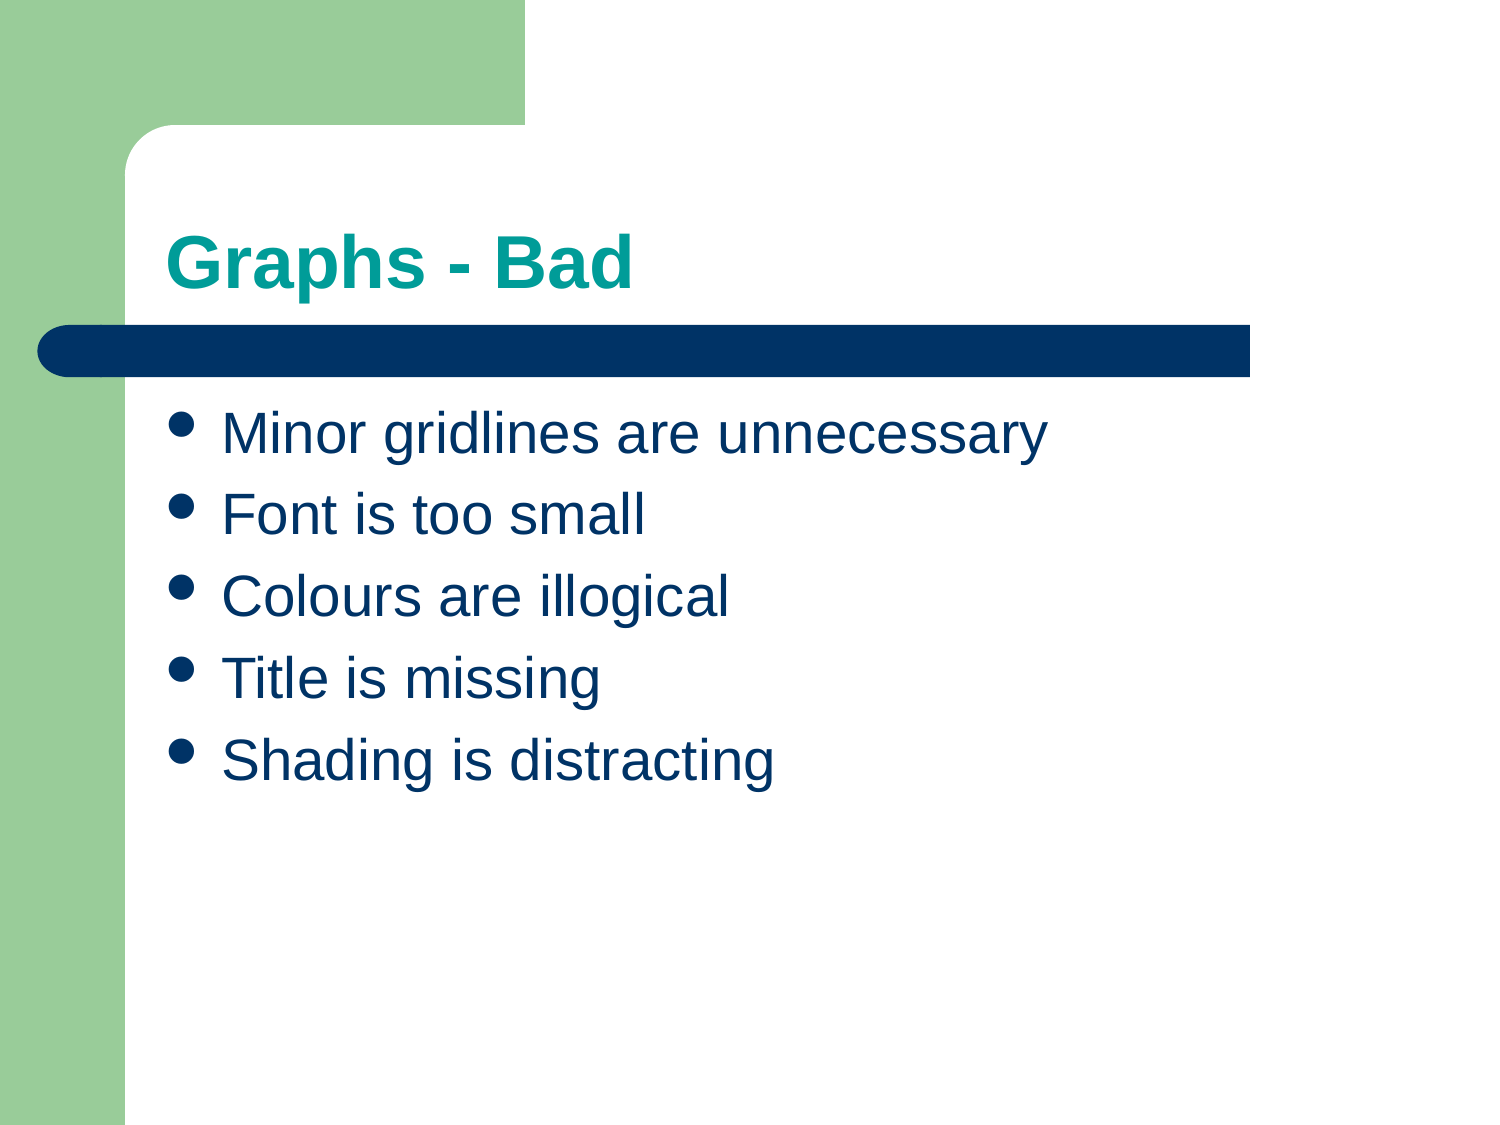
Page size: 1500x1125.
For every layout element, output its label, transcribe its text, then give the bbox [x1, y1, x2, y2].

list Minor gridlines are unnecessary Font is too small Colours are illogical Title is missing Shading is distracting [150, 387, 1463, 1000]
title Graphs - Bad [150, 125, 1463, 313]
